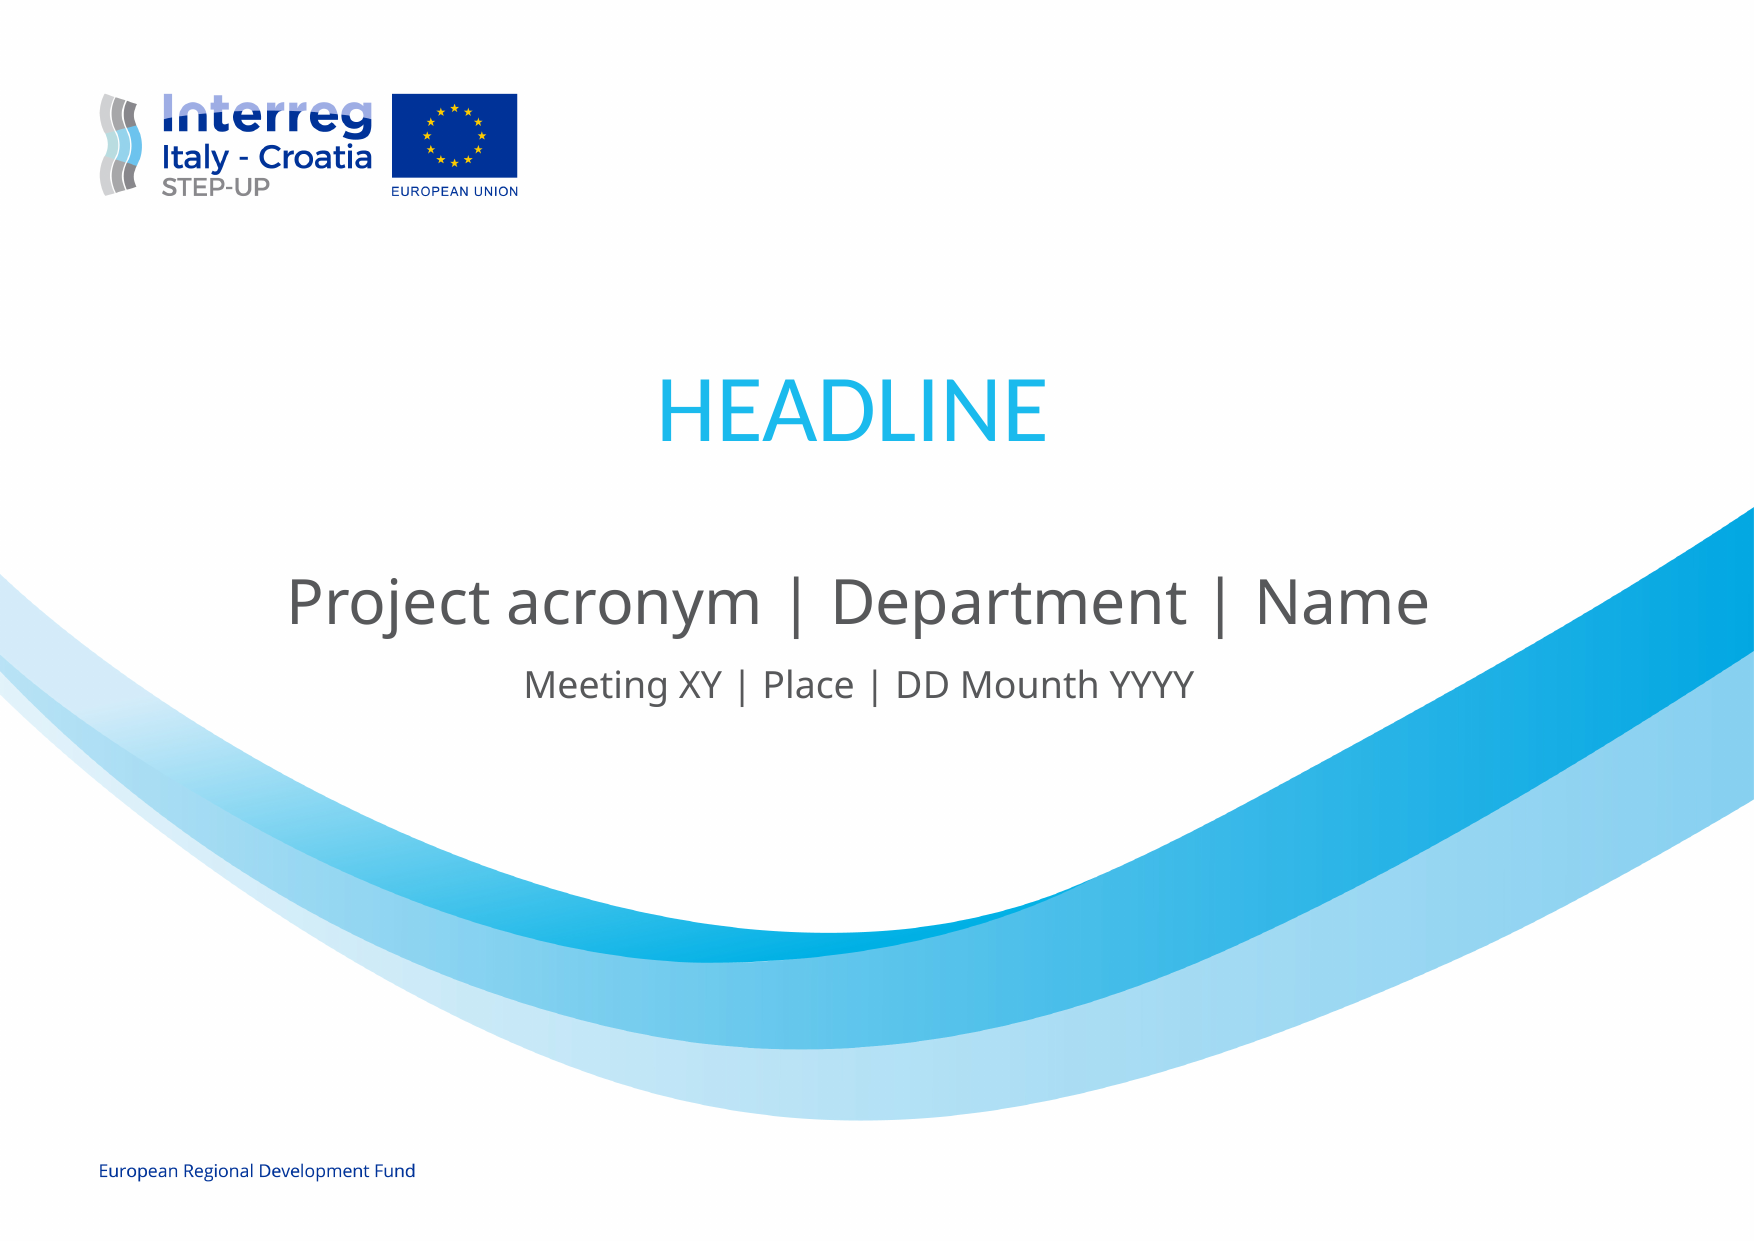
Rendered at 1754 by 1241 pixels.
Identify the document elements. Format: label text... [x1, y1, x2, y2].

text_box Project acronym | Department | Name [156, 553, 1563, 646]
text_box HEADLINE [427, 337, 1279, 470]
picture [0, 0, 1754, 1241]
text_box Meeting XY | Place | DD Mounth YYYY [156, 652, 1563, 716]
